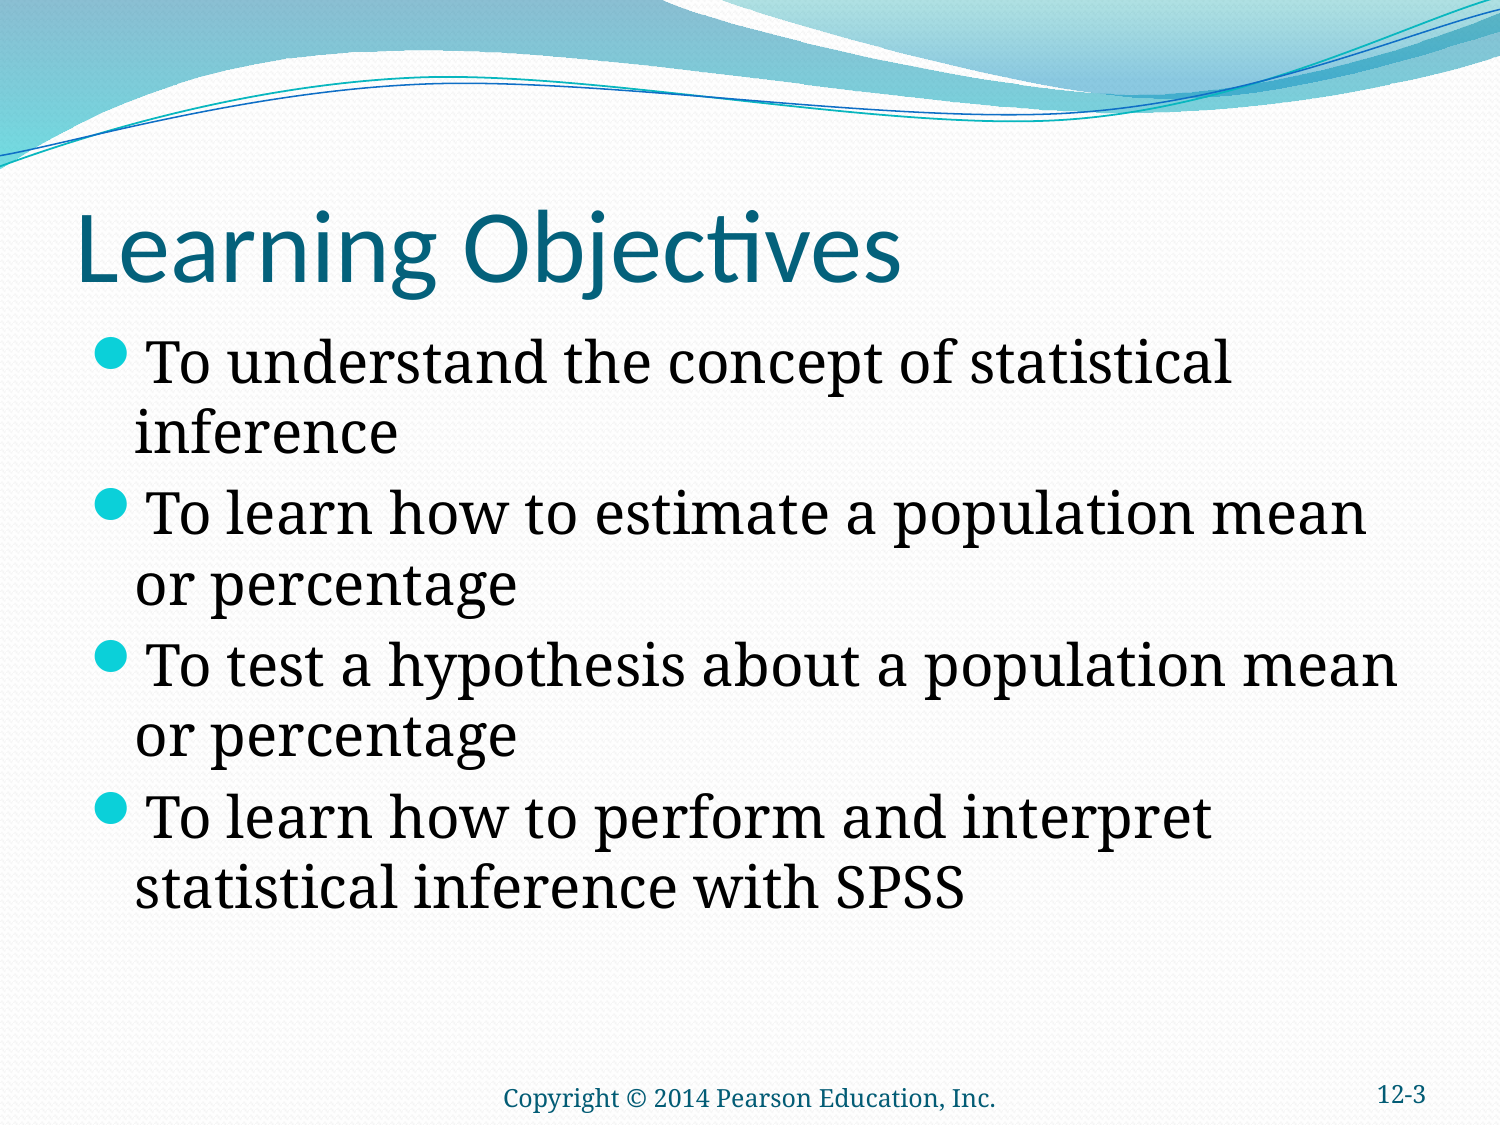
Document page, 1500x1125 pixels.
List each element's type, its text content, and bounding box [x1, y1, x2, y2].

list To understand the concept of statistical inference To learn how to estimate a population mean or percentage To test a hypothesis about a population mean or percentage To learn how to perform and interpret statistical inference with SPSS [74, 317, 1426, 1038]
title Learning Objectives [74, 115, 1426, 304]
